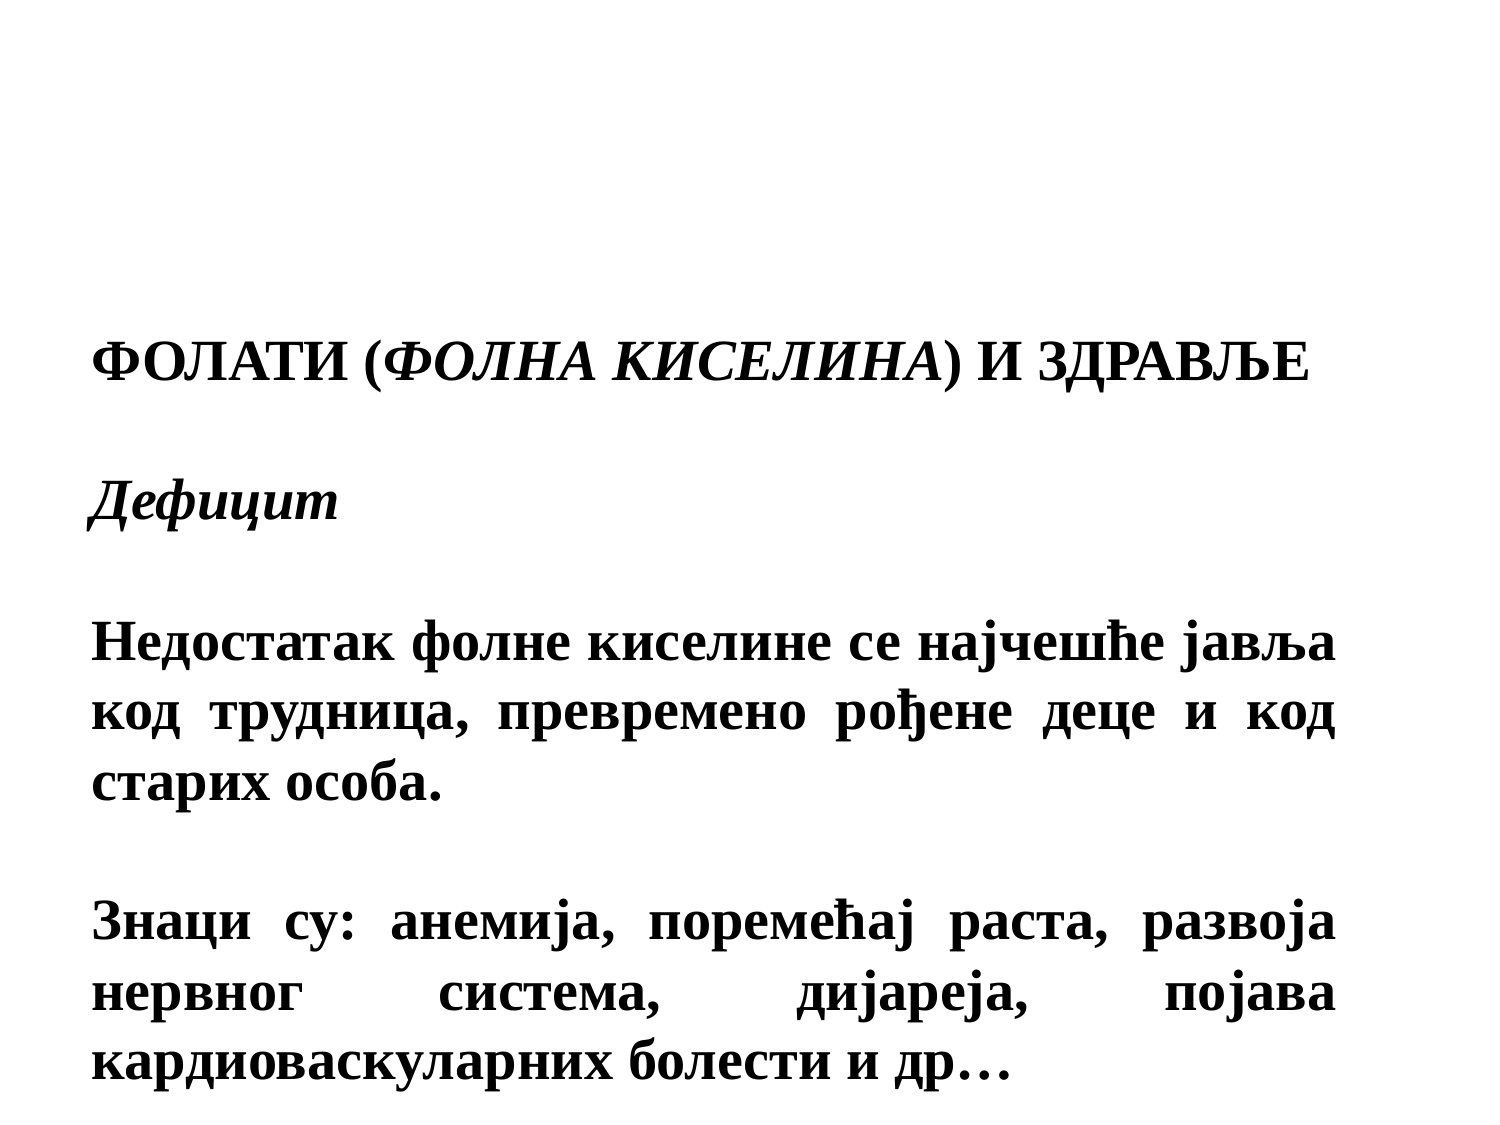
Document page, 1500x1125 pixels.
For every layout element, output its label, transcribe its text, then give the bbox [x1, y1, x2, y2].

text_box ФОЛАТИ (ФОЛНА КИСЕЛИНА) И ЗДРАВЉЕ Дефицит Недостатак фолне киселине се најчешће јавља код трудница, превремено рођене деце и код старих особа. Знаци су: анемија, поремећај раста, развоја нервног система, дијареја, појава кардиоваскуларних болести и др… [76, 314, 1352, 1099]
